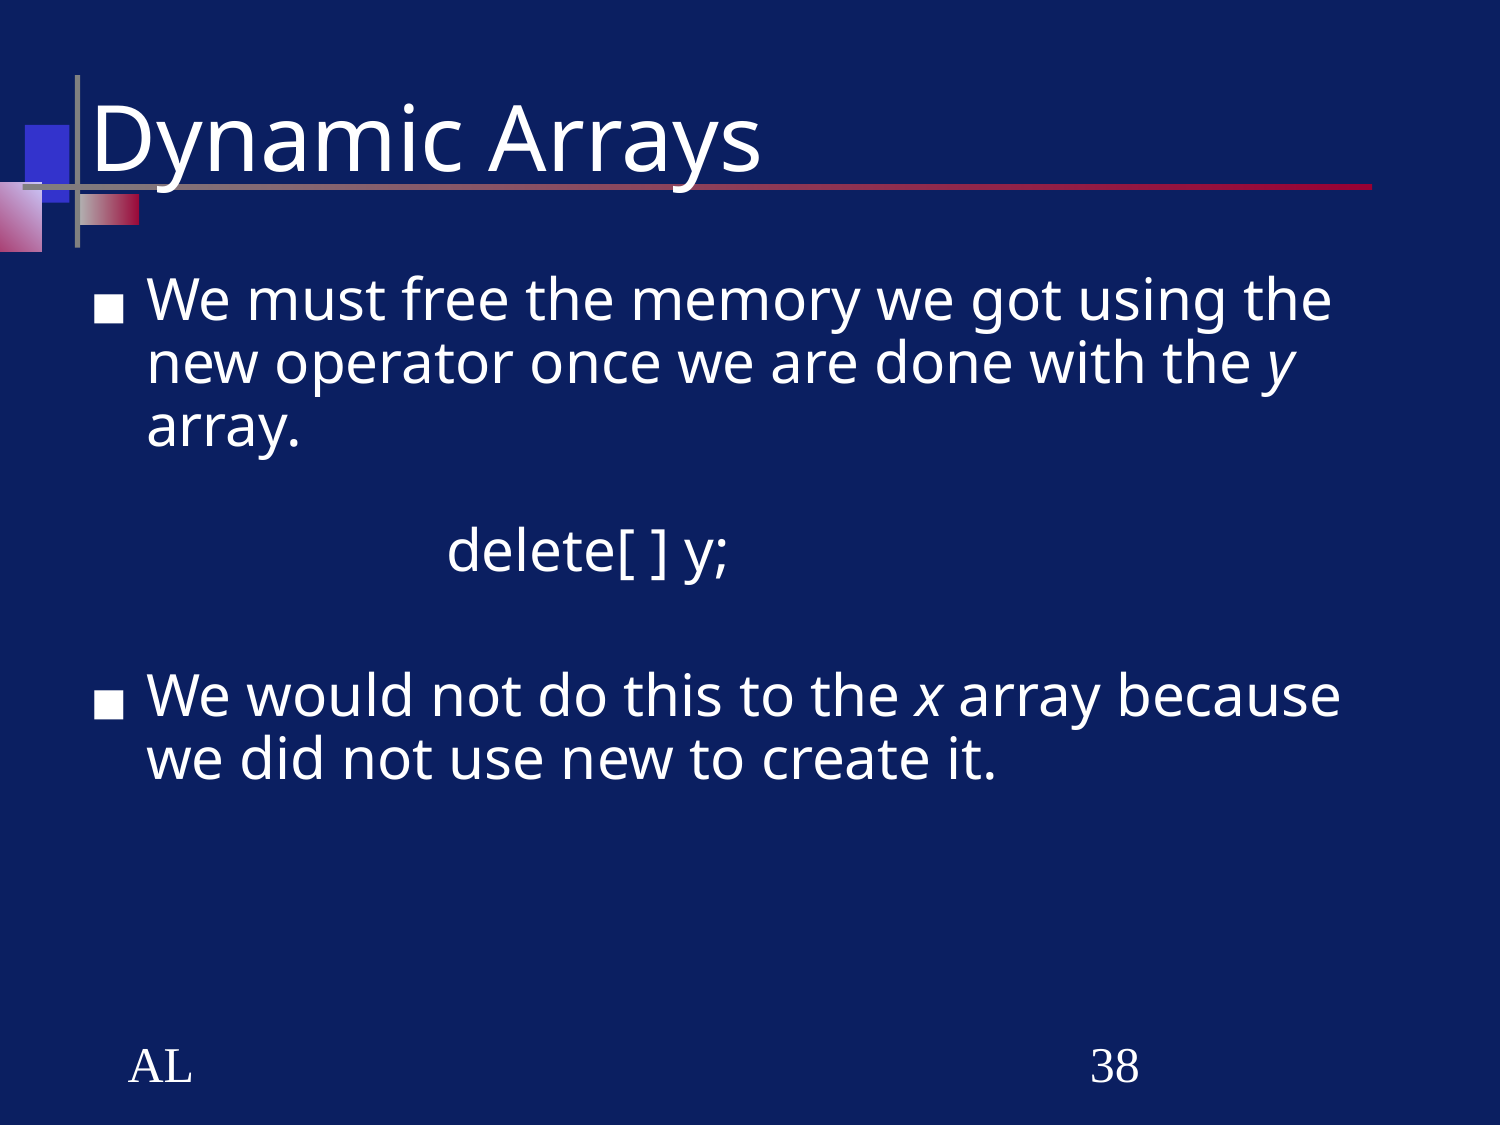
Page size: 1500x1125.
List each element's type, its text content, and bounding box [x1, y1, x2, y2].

title Dynamic Arrays [74, 59, 1425, 210]
slide_number ‹#› [1074, 1025, 1388, 1100]
slide_number AL [112, 1025, 425, 1100]
list We must free the memory we got using the new operator once we are done with the y array. delete[ ] y; We would not do this to the x array because we did not use new to create it. [74, 262, 1425, 1012]
